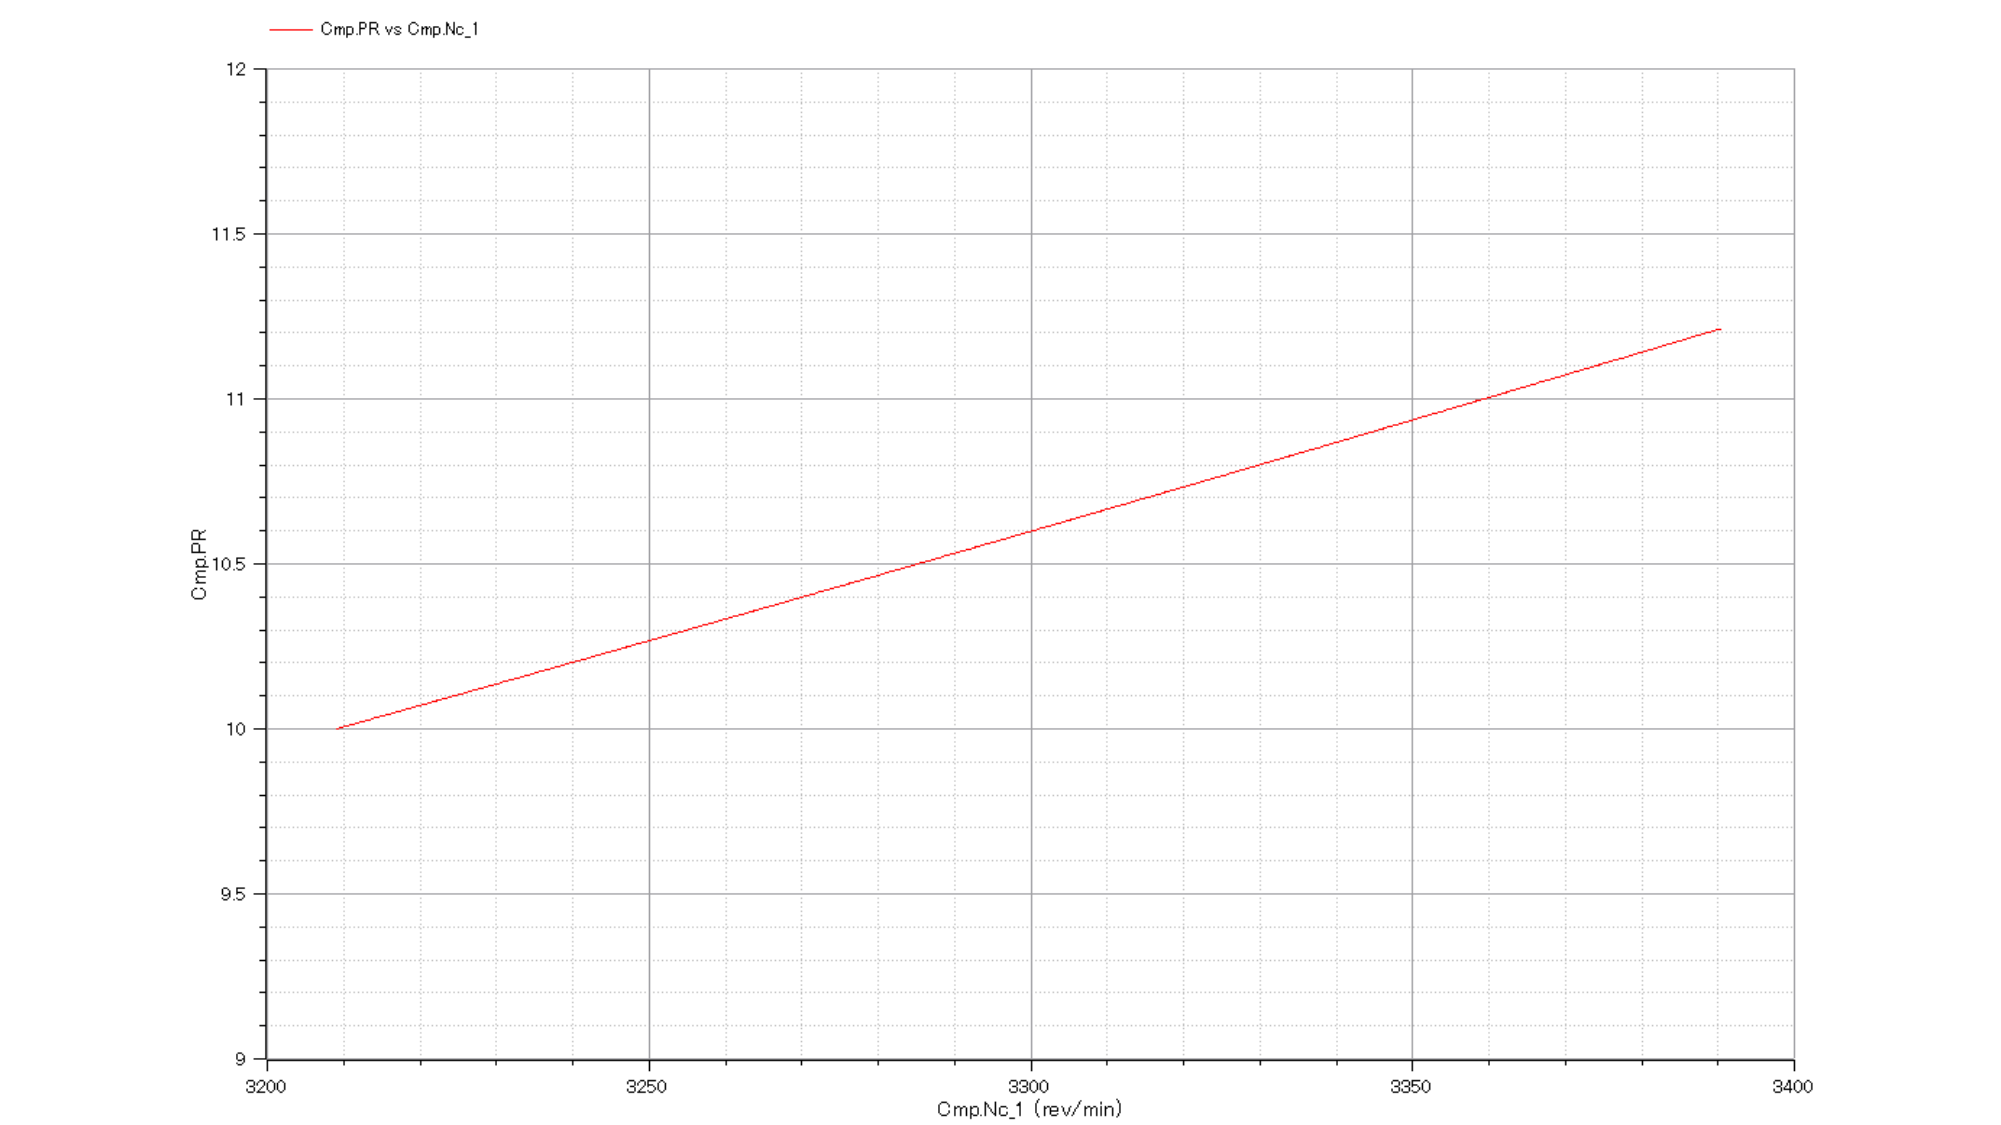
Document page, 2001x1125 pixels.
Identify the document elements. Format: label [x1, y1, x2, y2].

picture [180, 0, 1820, 1125]
